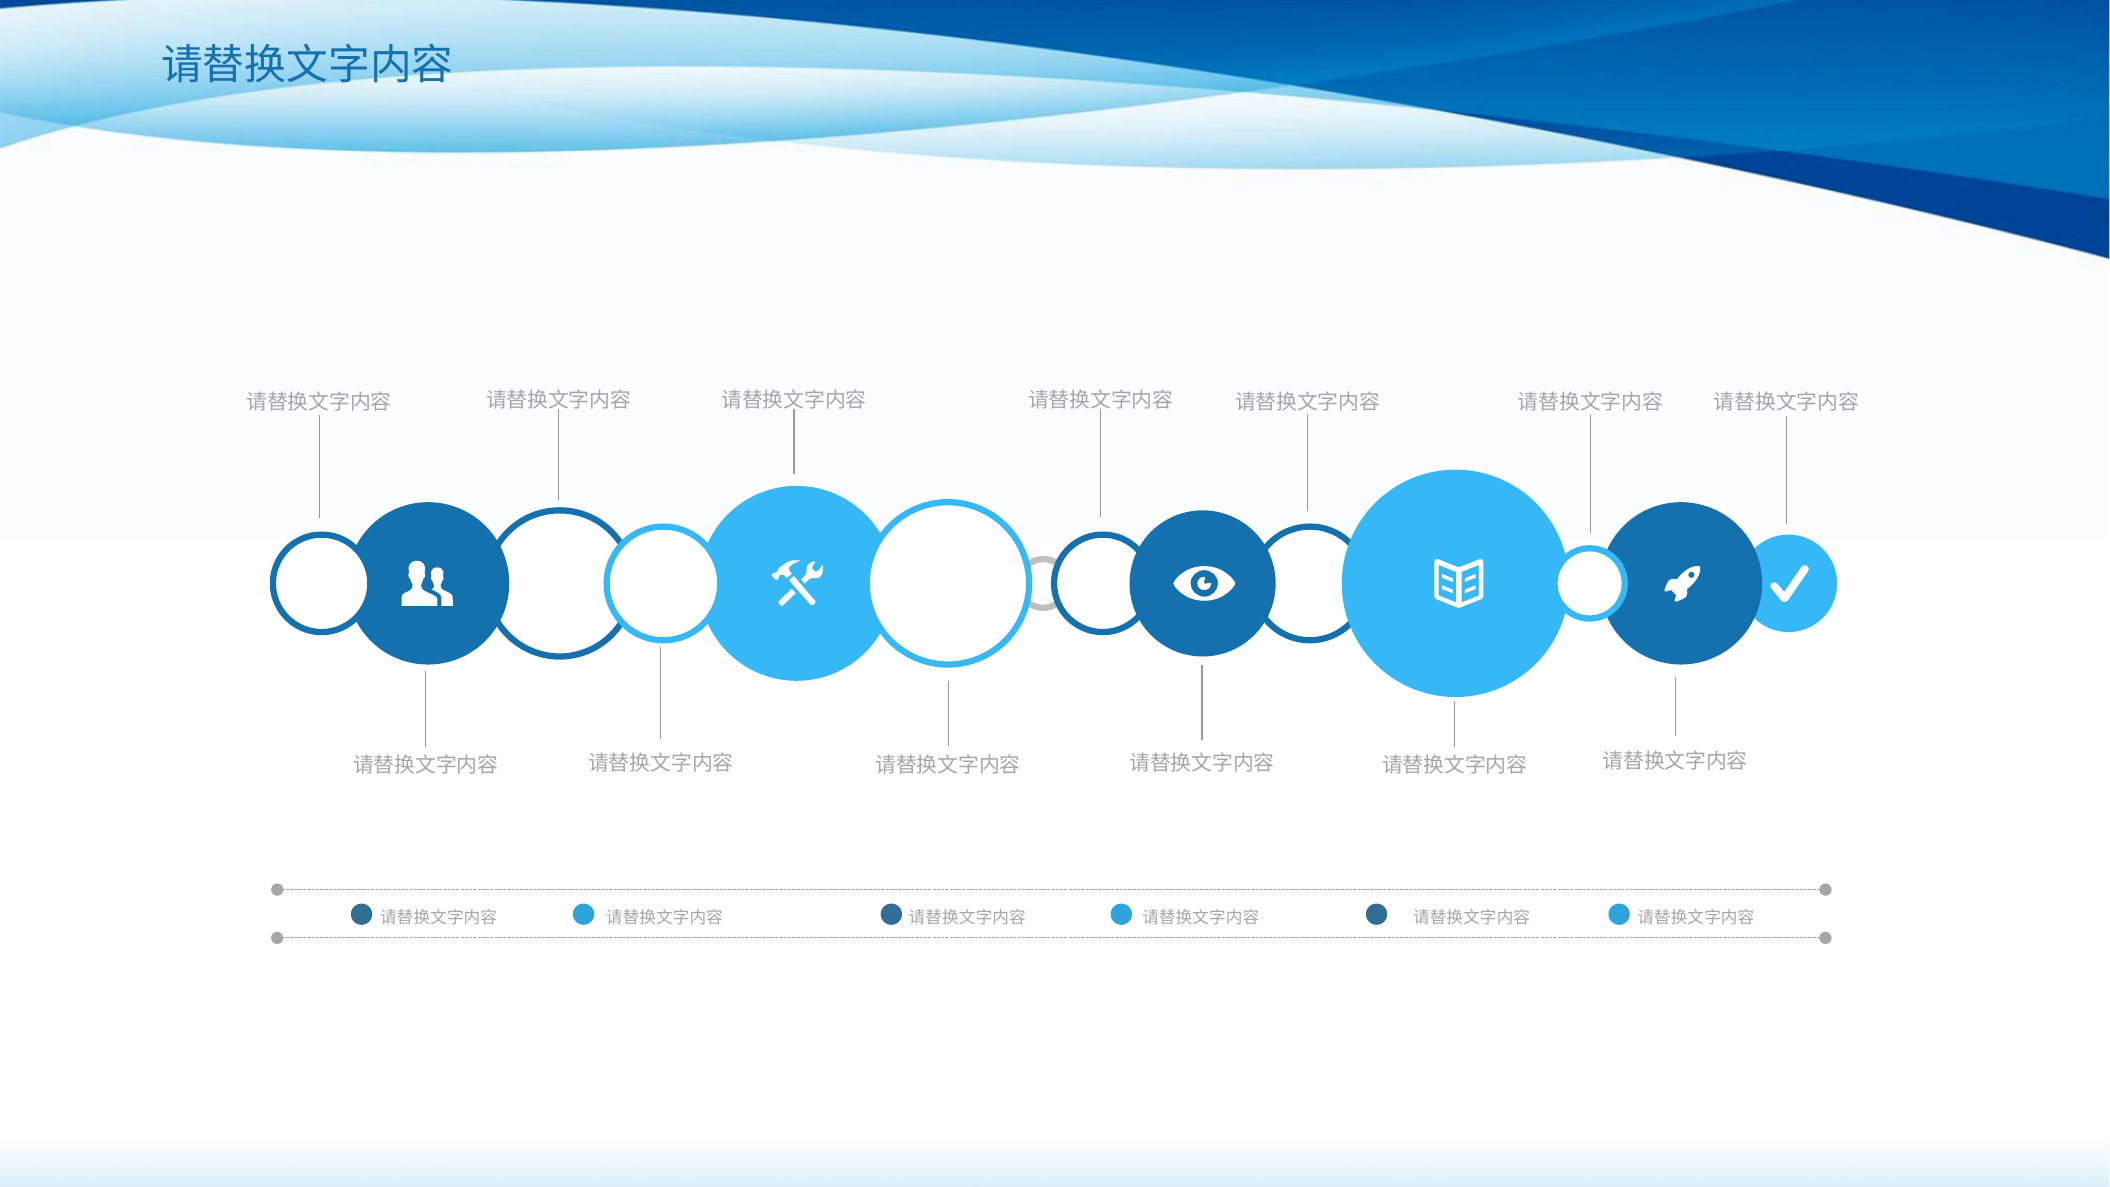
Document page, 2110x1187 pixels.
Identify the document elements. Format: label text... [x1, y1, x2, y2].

text_box [605, 525, 722, 642]
text_box [401, 560, 438, 606]
text_box [430, 567, 454, 606]
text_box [874, 681, 1022, 778]
text_box [355, 501, 511, 666]
text_box [865, 501, 1031, 666]
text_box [484, 381, 633, 501]
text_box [1516, 383, 1665, 534]
text_box [1128, 509, 1277, 658]
text_box [706, 484, 882, 682]
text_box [1601, 676, 1749, 774]
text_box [352, 671, 500, 778]
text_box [350, 902, 1755, 927]
text_box [271, 533, 372, 634]
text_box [1026, 381, 1175, 518]
text_box [1434, 559, 1484, 608]
text_box [1053, 533, 1137, 634]
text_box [587, 647, 735, 776]
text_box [720, 381, 868, 475]
text_box [1553, 547, 1626, 620]
text_box [778, 588, 796, 606]
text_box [1381, 700, 1529, 778]
text_box [1605, 501, 1764, 666]
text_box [277, 889, 1826, 938]
text_box [771, 560, 800, 580]
text_box 请替换文字内容 [145, 22, 500, 94]
text_box [789, 576, 816, 606]
picture [0, 0, 2110, 1187]
text_box [801, 561, 823, 584]
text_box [1128, 664, 1276, 776]
text_box [1340, 468, 1567, 699]
text_box [1664, 566, 1701, 602]
text_box [499, 509, 622, 658]
text_box [1770, 565, 1809, 603]
text_box [1173, 566, 1236, 601]
text_box [1755, 533, 1839, 634]
text_box [1028, 558, 1057, 609]
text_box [1233, 383, 1382, 512]
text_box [245, 383, 393, 518]
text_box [1712, 383, 1861, 525]
text_box [1266, 525, 1349, 642]
